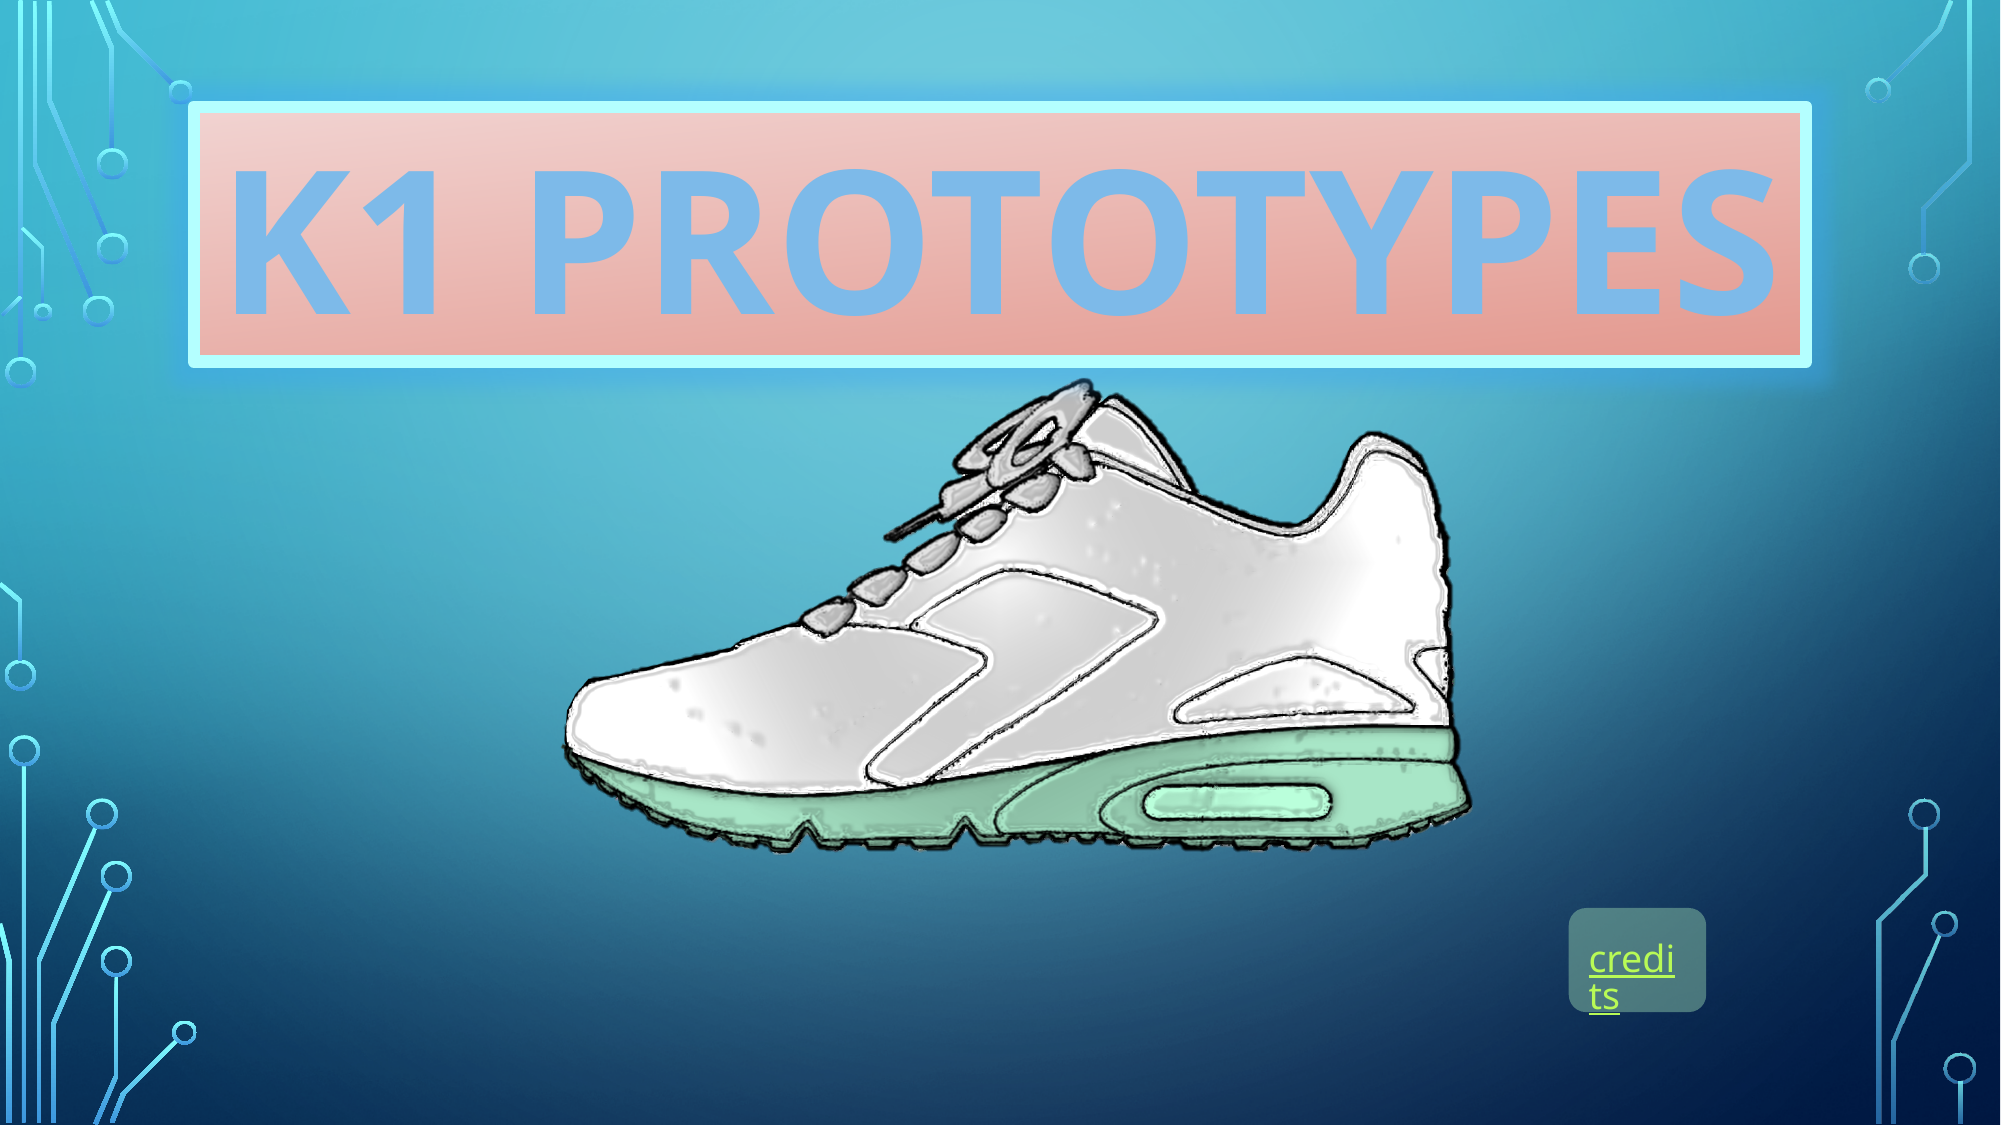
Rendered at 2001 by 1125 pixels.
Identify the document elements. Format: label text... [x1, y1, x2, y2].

text_box K1 PROTOTYPES [193, 106, 1807, 362]
text_box credits [1568, 907, 1707, 1013]
picture [362, 186, 1638, 939]
